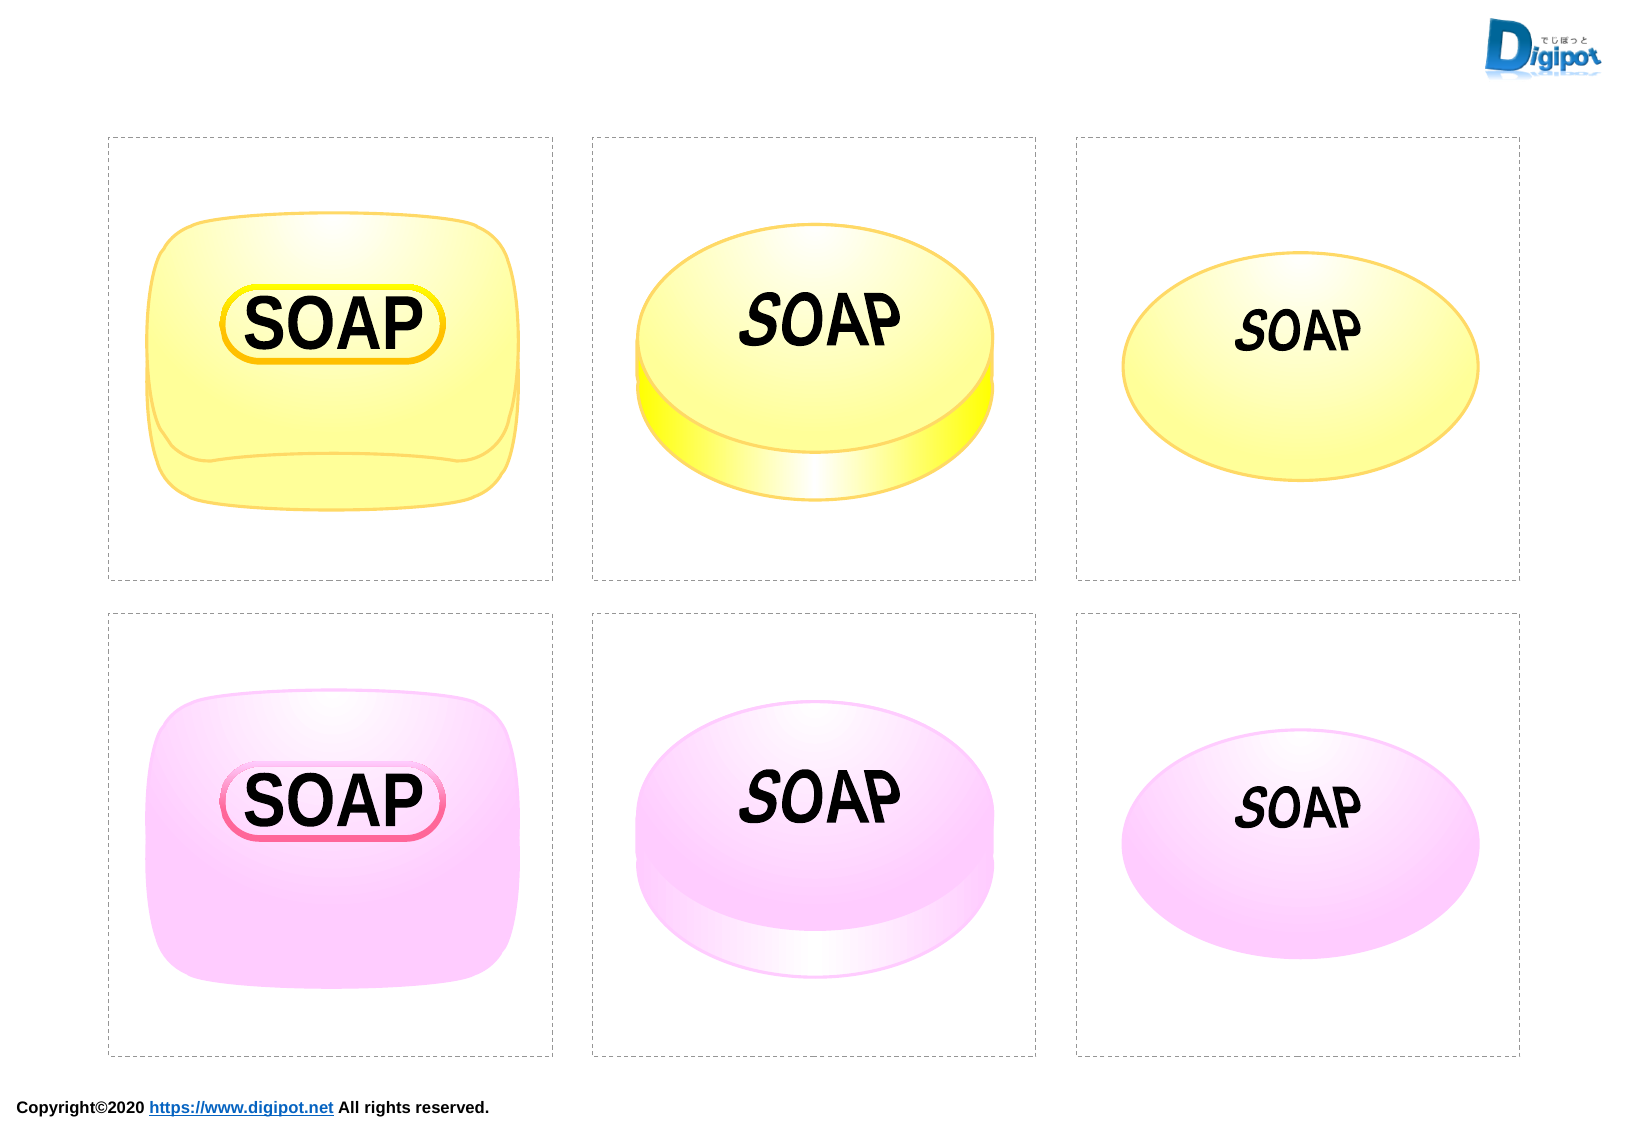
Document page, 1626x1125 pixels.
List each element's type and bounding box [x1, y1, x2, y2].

picture [1485, 18, 1602, 82]
text_box [1123, 252, 1479, 481]
text_box [636, 224, 993, 500]
text_box [146, 212, 519, 510]
text_box [636, 701, 993, 978]
text_box [146, 690, 519, 988]
text_box [1123, 729, 1479, 958]
